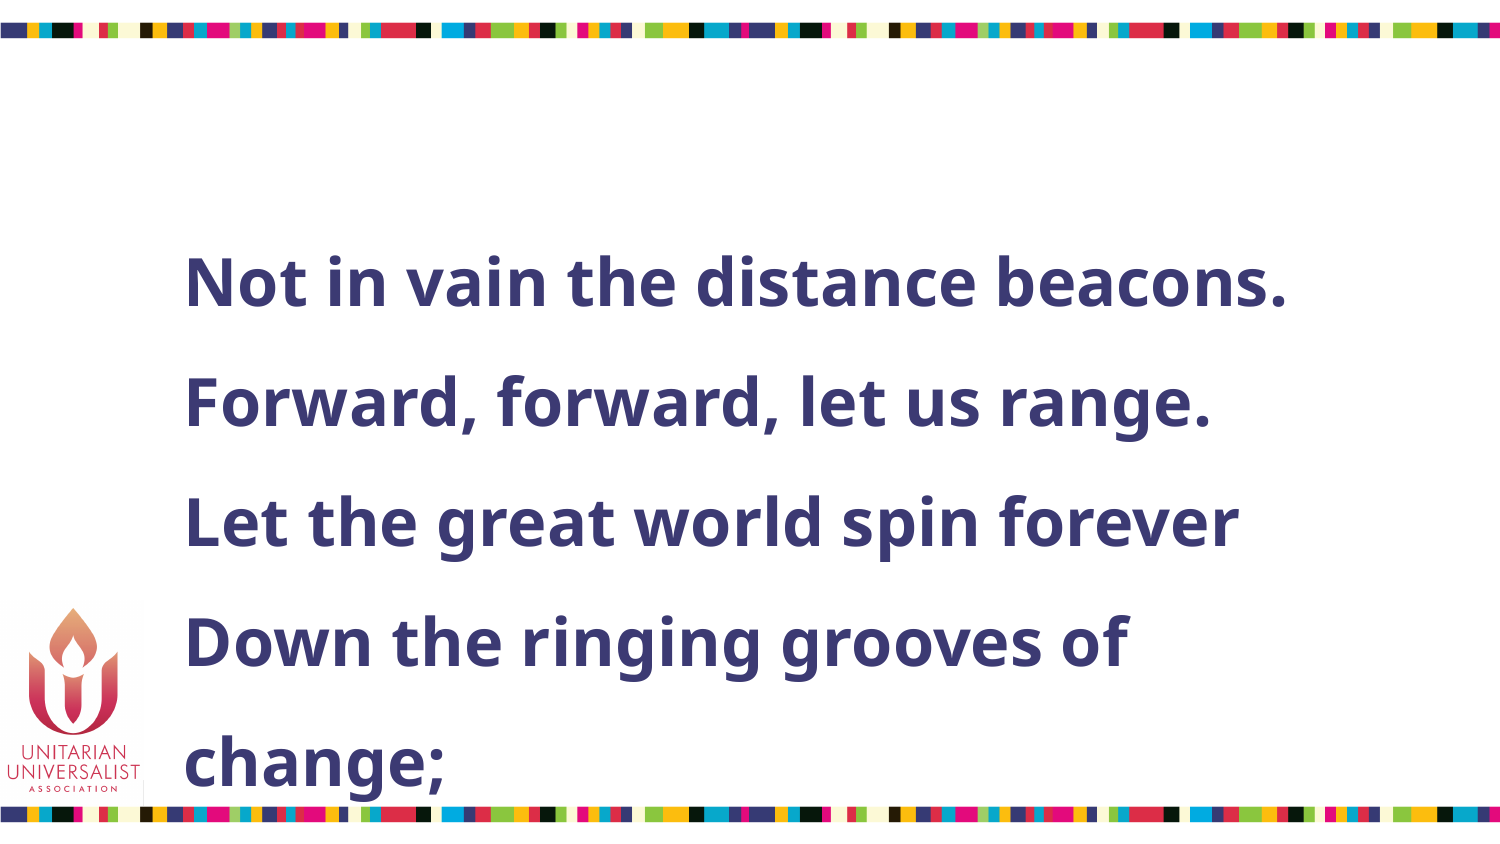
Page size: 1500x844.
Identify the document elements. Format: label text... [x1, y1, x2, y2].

picture [0, 22, 1500, 40]
text_box Not in vain the distance beacons. Forward, forward, let us range. Let the great world spin forever Down the ringing grooves of change; [168, 184, 1421, 805]
picture [0, 600, 1500, 824]
